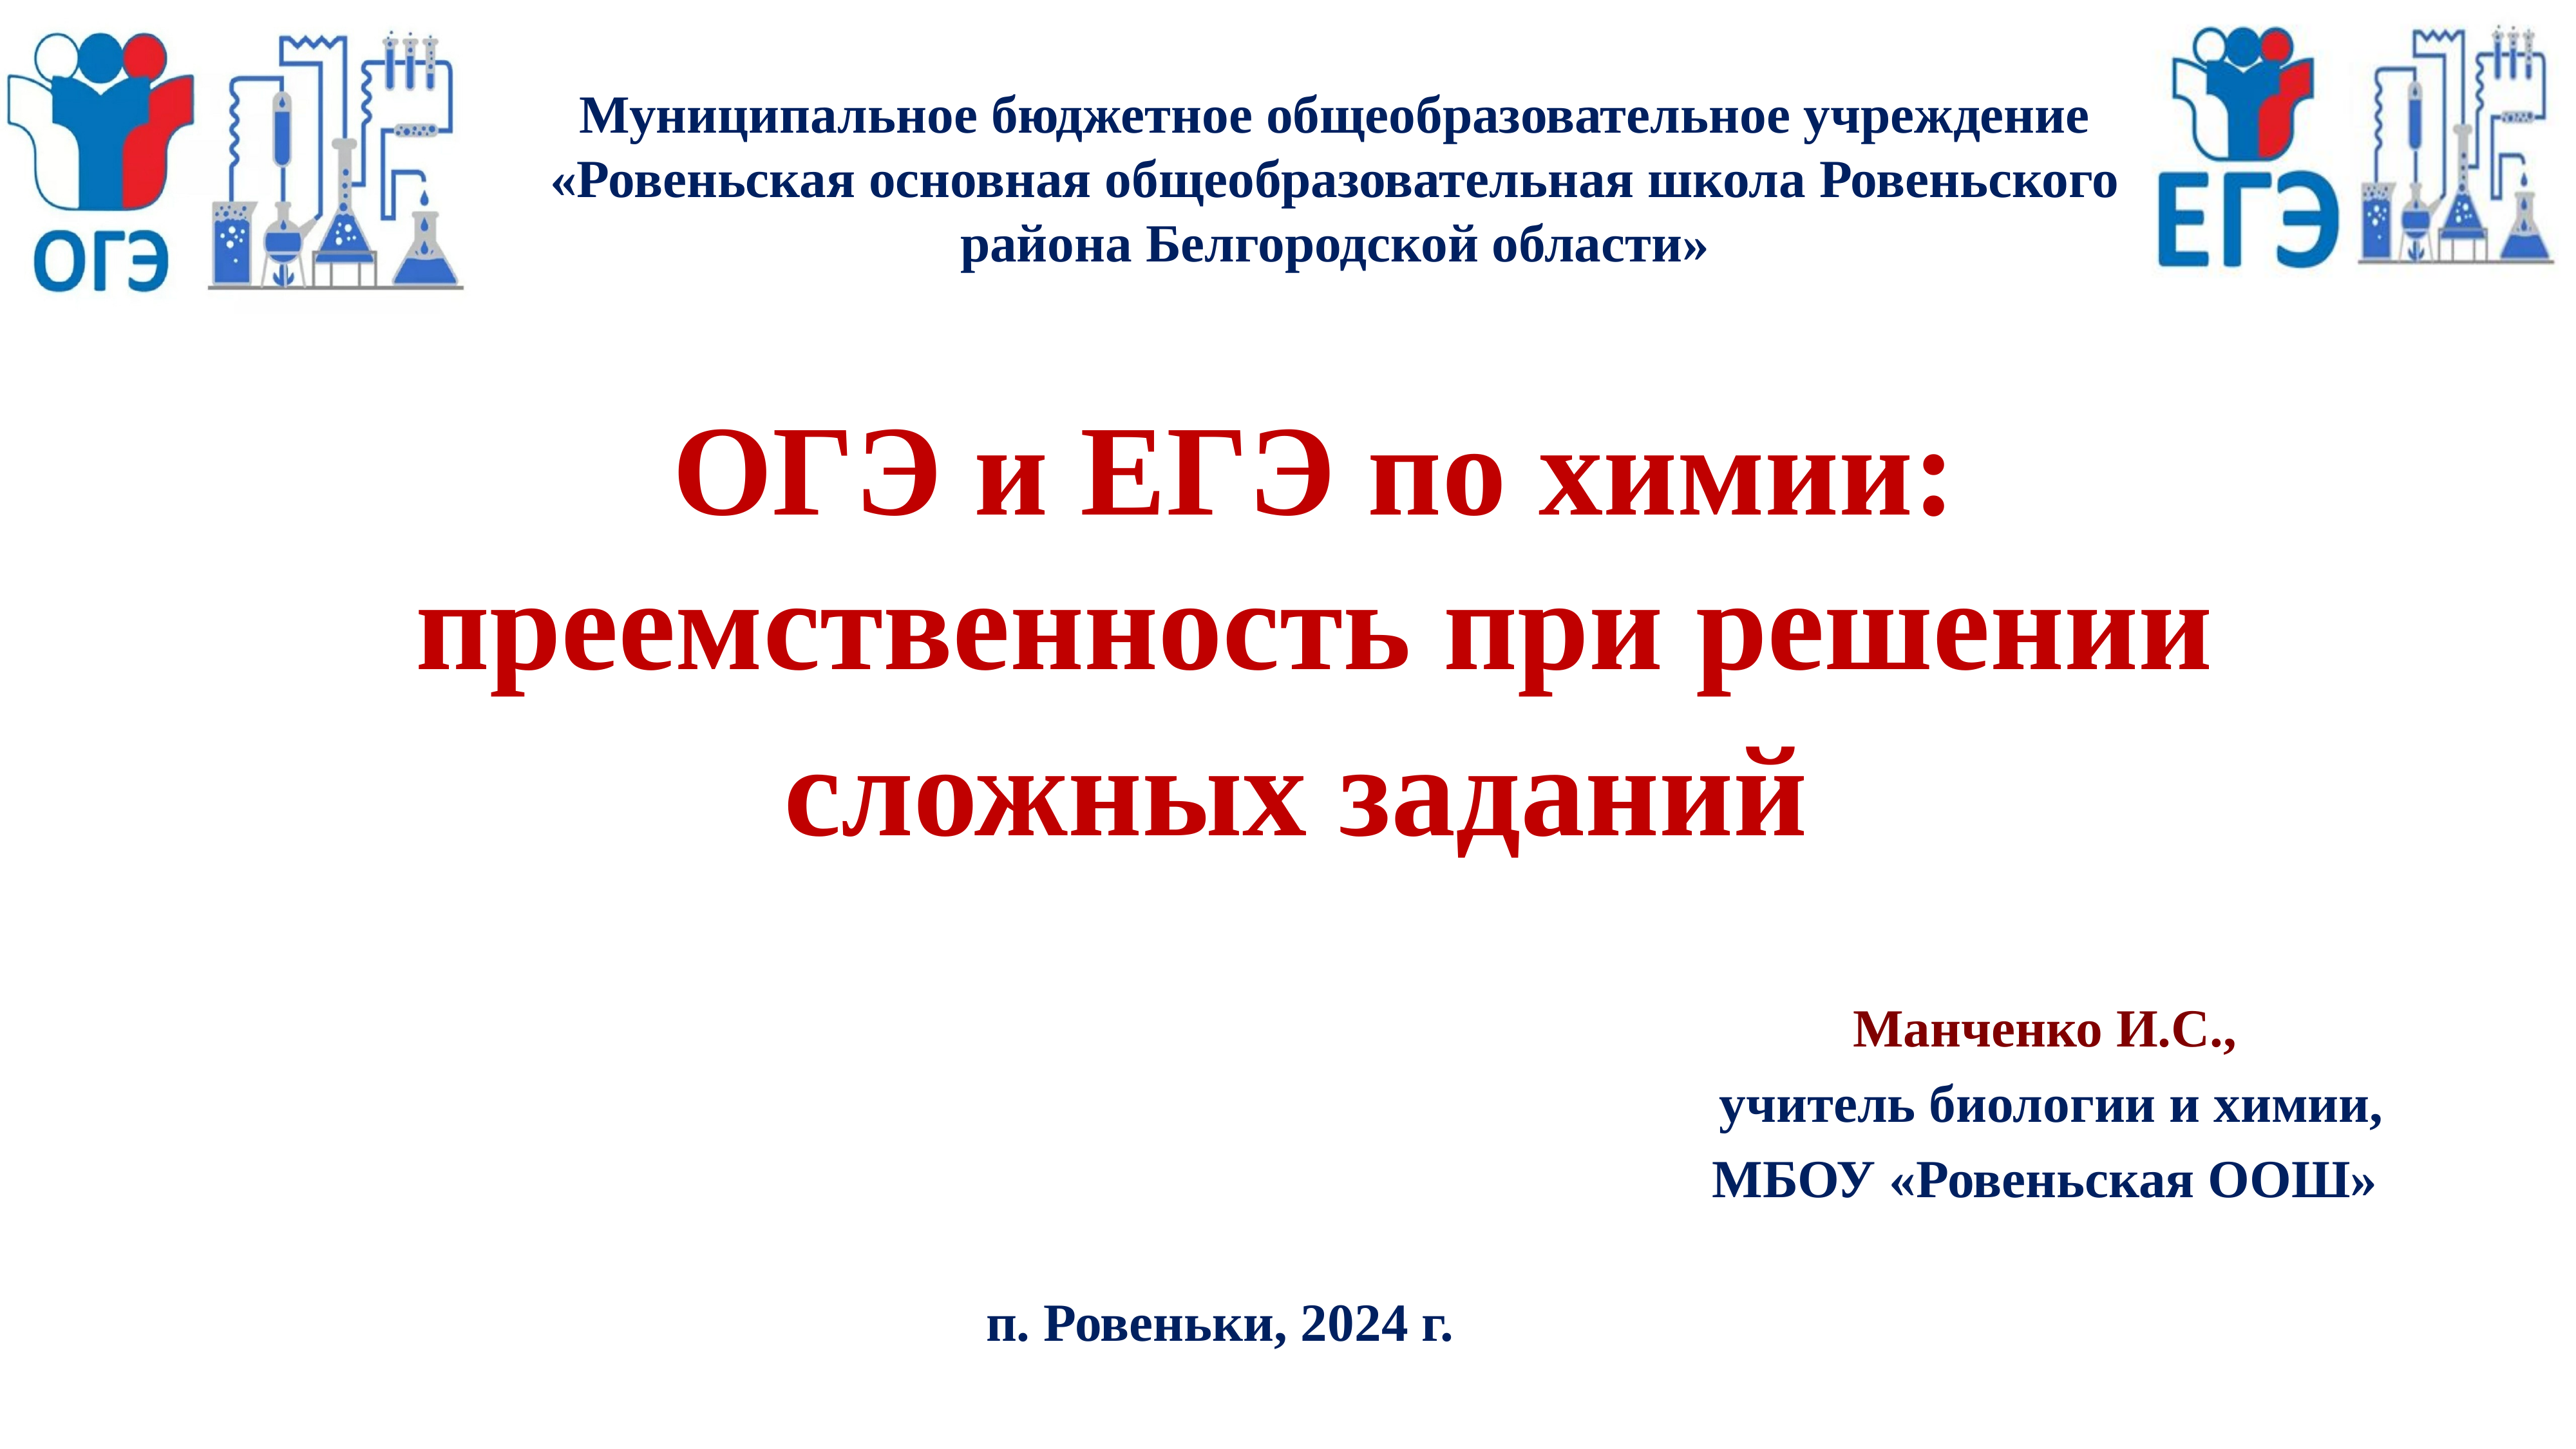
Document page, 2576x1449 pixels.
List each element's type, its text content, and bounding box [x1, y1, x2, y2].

picture [0, 0, 472, 314]
text_box п. Ровеньки, 2024 г. [820, 1282, 1620, 1358]
title ОГЭ и ЕГЭ по химии: преемственность при решении сложных заданий [383, 359, 2247, 891]
picture [2130, 0, 2576, 290]
text_box Муниципальное бюджетное общеобразовательное учреждение «Ровеньская основная общеобразовательная школа Ровеньского района Белгородской области» [540, 74, 2126, 287]
subtitle Манченко И.С., учитель биологии и химии, МБОУ «Ровеньская ООШ» [1546, 981, 2543, 1241]
